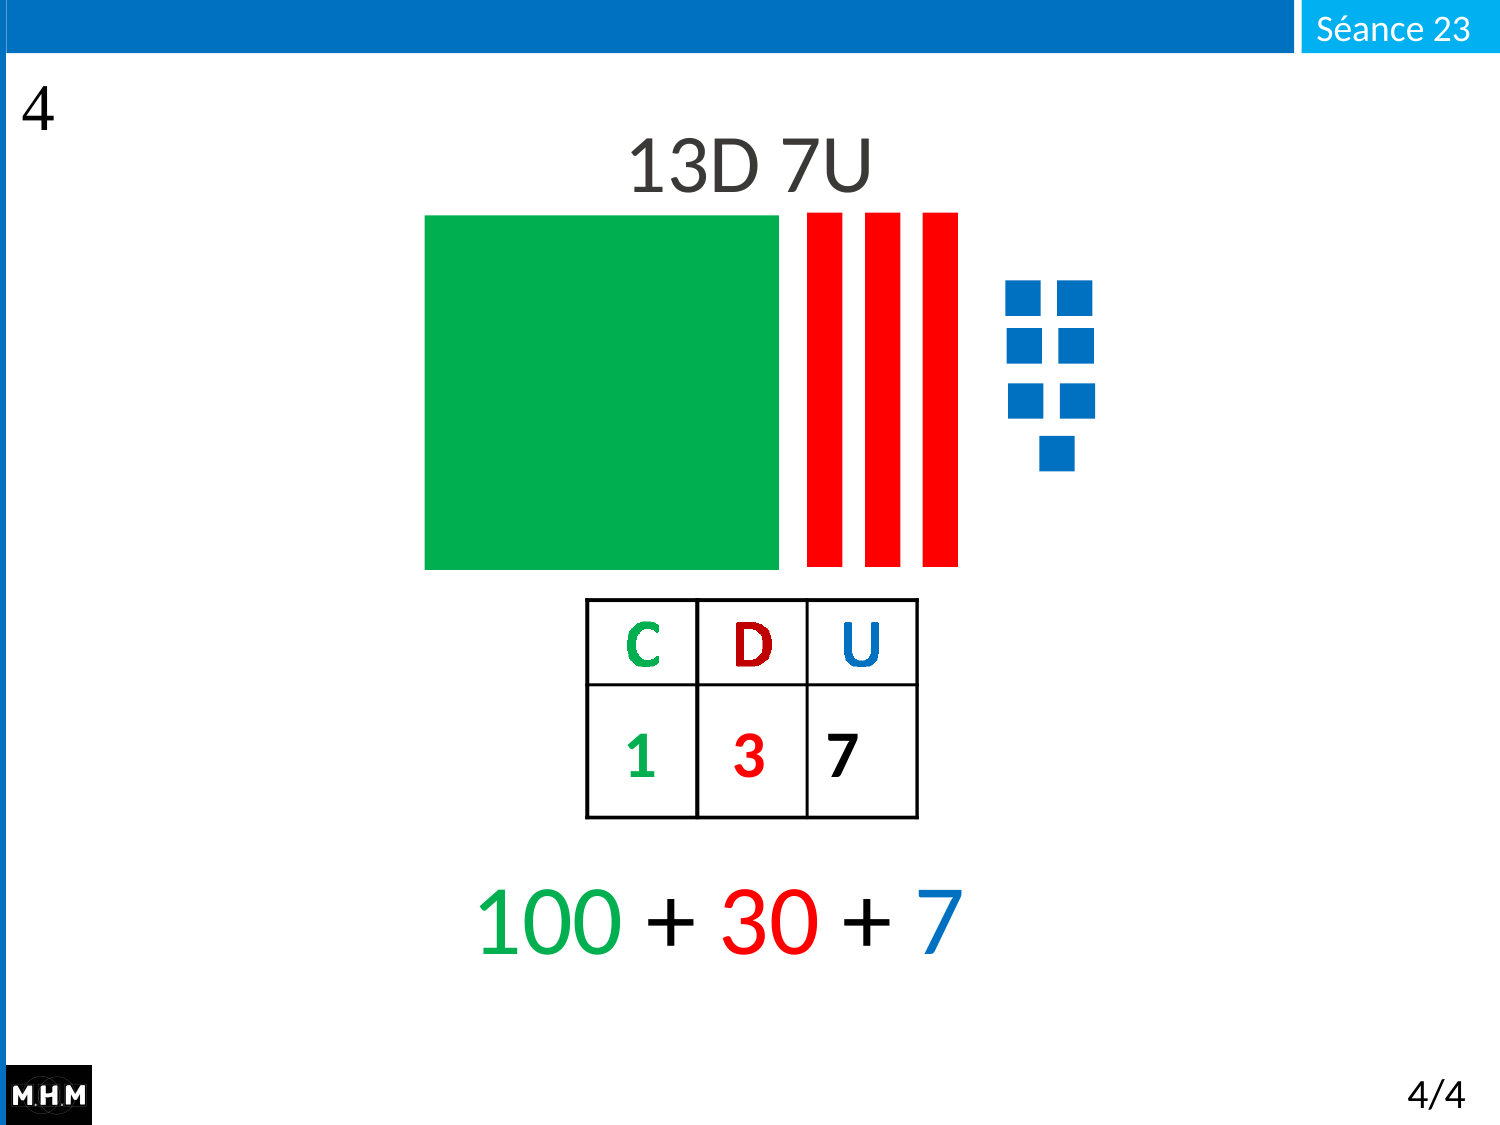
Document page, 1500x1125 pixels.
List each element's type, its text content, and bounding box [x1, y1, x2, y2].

picture [6, 1065, 92, 1125]
text_box [1007, 382, 1044, 420]
text_box 13D 7U [356, 102, 1144, 217]
text_box [864, 217, 901, 568]
text_box [921, 217, 959, 568]
text_box 100 + 30 + 7 [335, 847, 1124, 982]
picture [578, 590, 922, 820]
text_box [1004, 279, 1042, 317]
list 4/4 [1373, 1064, 1500, 1125]
text_box [1059, 382, 1096, 420]
text_box [424, 217, 780, 571]
text_box [1057, 327, 1095, 365]
text_box [806, 217, 844, 568]
text_box [1056, 279, 1093, 317]
text_box [1038, 435, 1076, 472]
text_box [1006, 327, 1043, 365]
